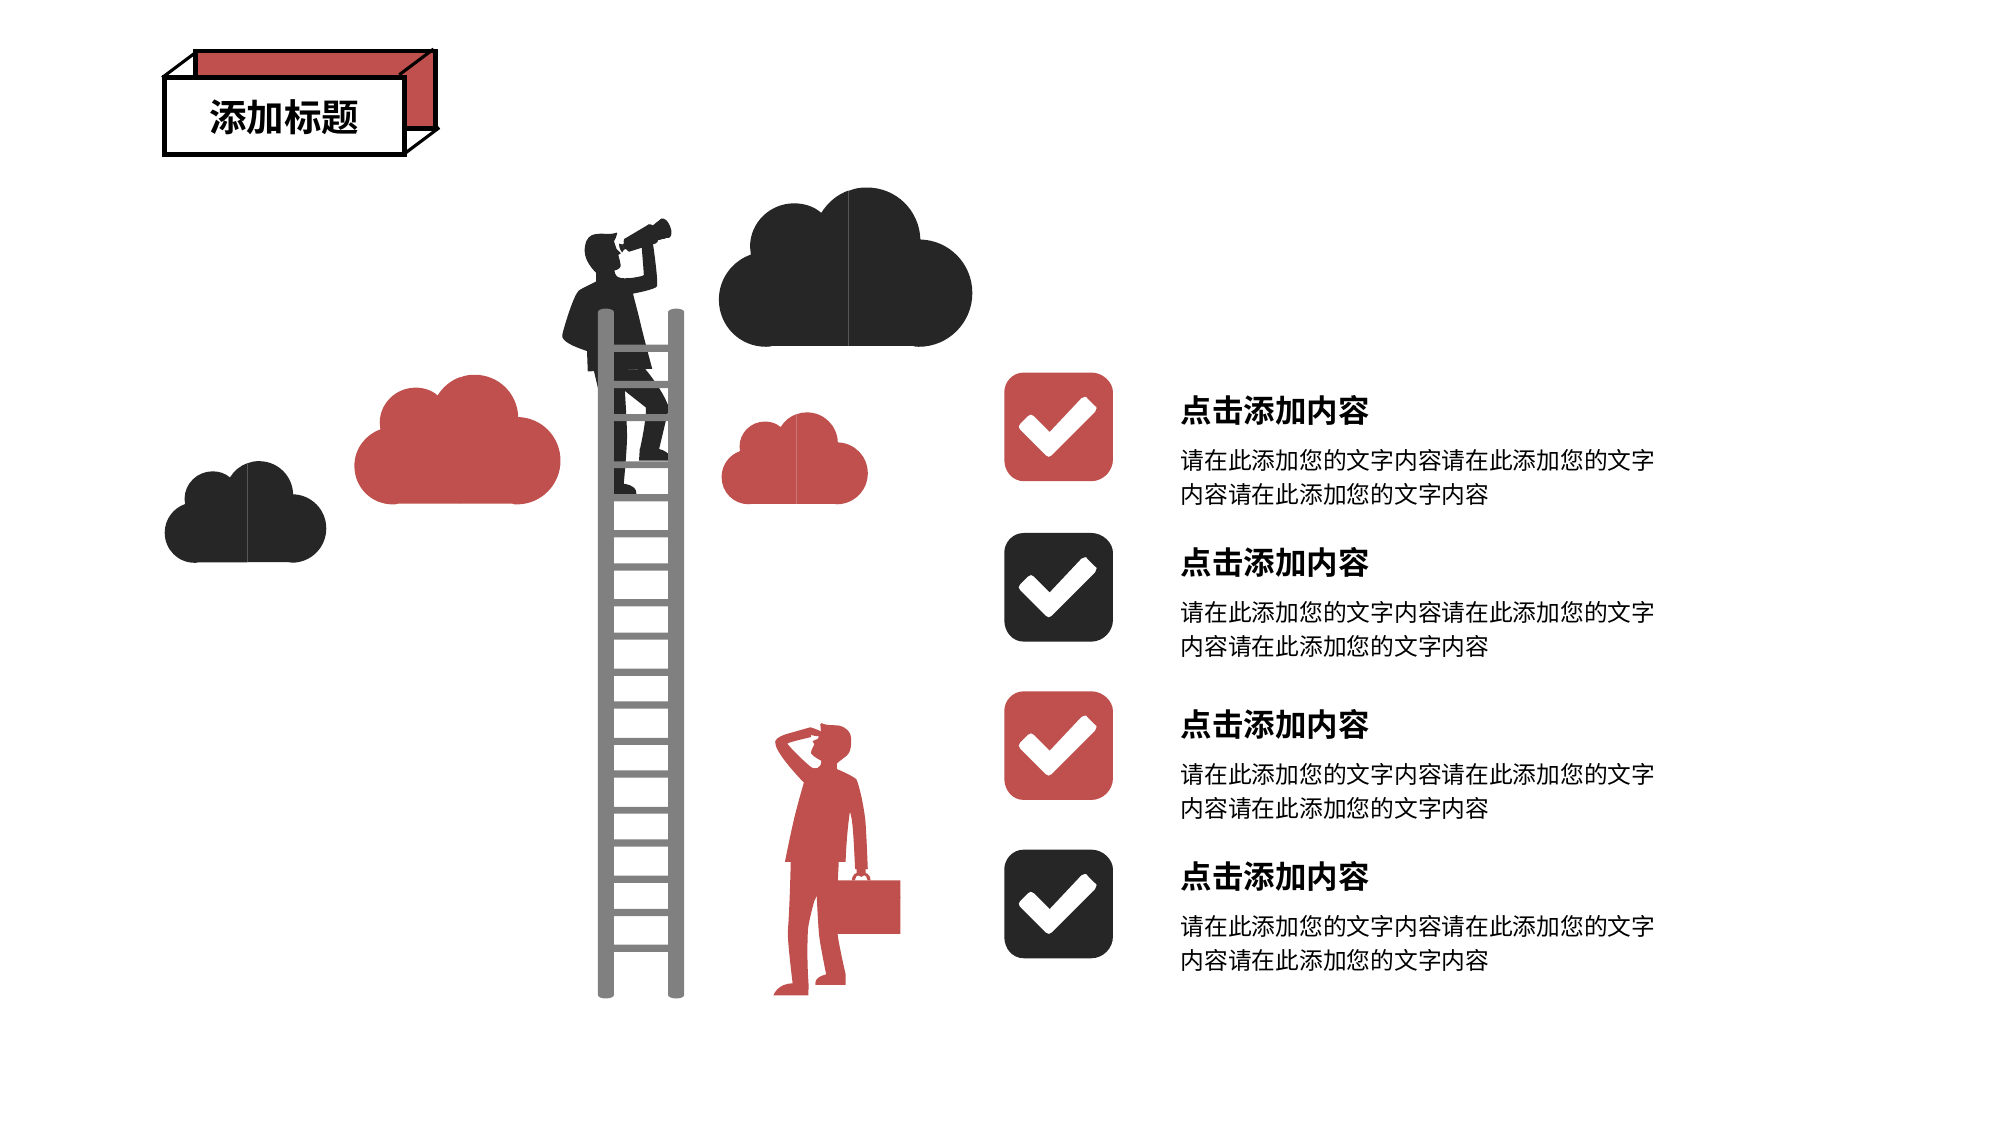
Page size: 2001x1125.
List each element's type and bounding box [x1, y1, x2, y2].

text_box [1165, 527, 1872, 666]
text_box [1165, 690, 1872, 829]
text_box [1165, 841, 1872, 980]
text_box [1165, 376, 1872, 515]
text_box [162, 48, 440, 155]
text_box [164, 187, 973, 999]
text_box [1004, 372, 1113, 959]
